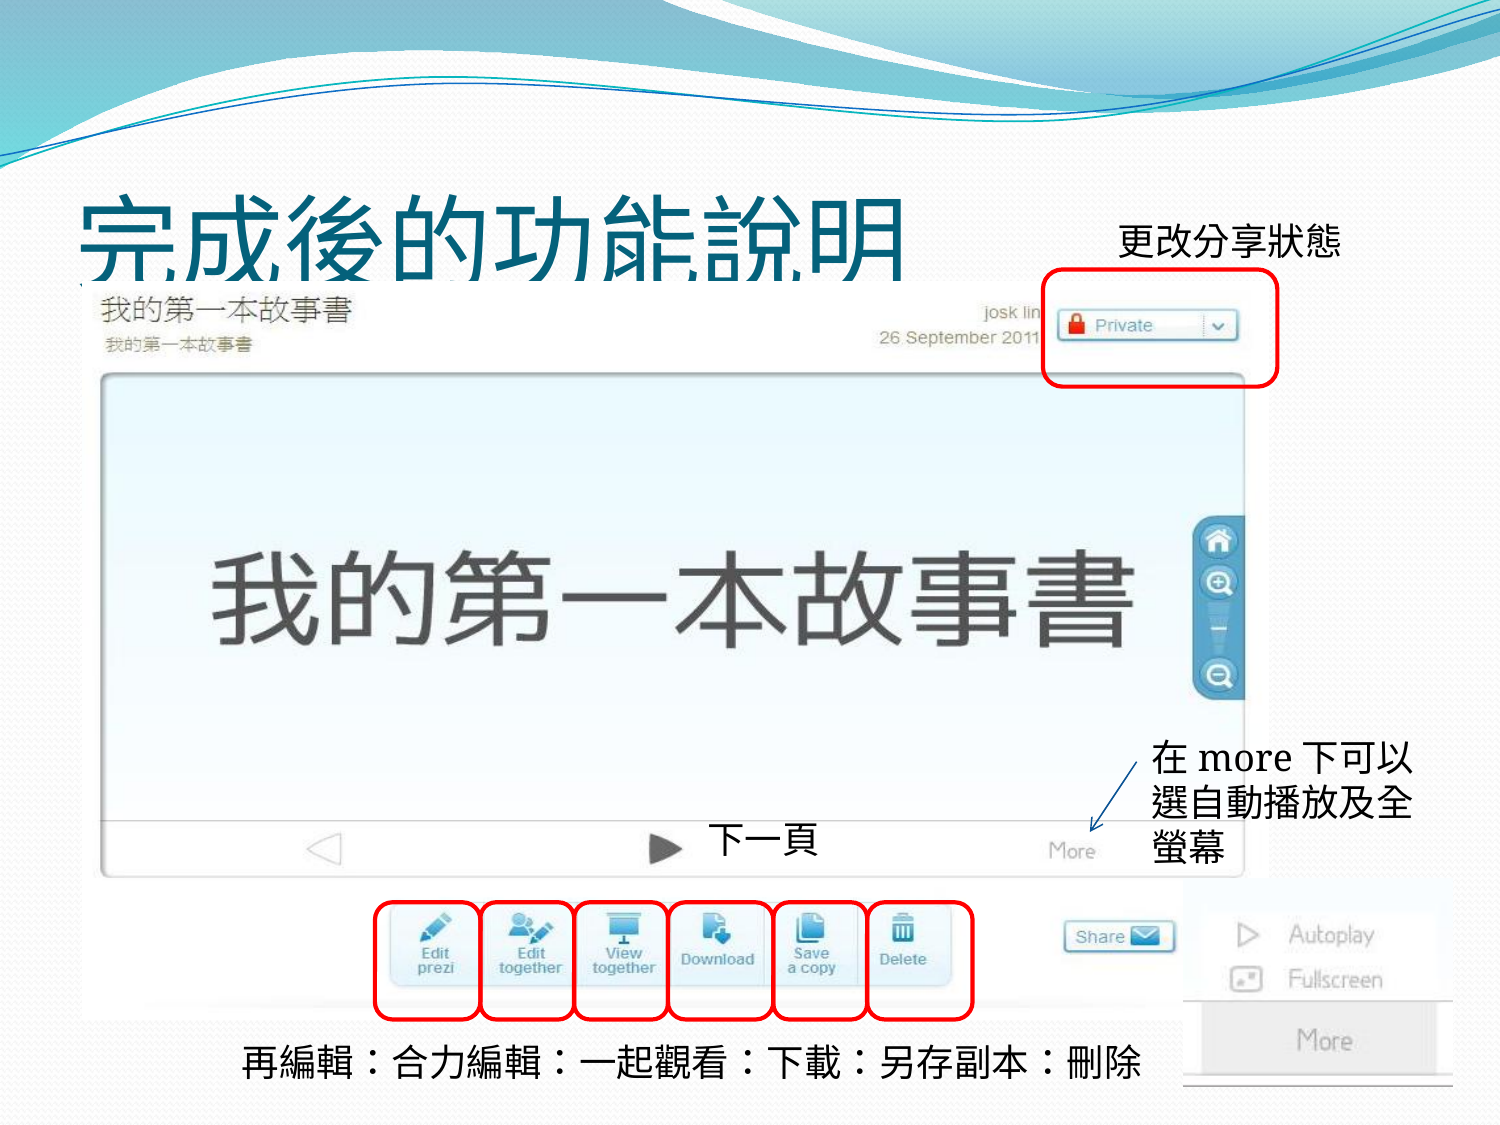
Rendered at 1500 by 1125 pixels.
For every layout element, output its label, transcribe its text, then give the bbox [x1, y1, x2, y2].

text_box 更改分享狀態 [1102, 210, 1358, 271]
text_box [1042, 267, 1280, 379]
text_box 再編輯：合力編輯：一起觀看：下載：另存副本：刪除 [227, 1031, 1157, 1091]
picture [1183, 878, 1453, 1087]
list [81, 280, 1269, 1020]
text_box 在more下可以選自動播放及全螢幕 [1276, 726, 1430, 877]
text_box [1077, 773, 1149, 821]
title 完成後的功能說明 [74, 115, 1426, 304]
